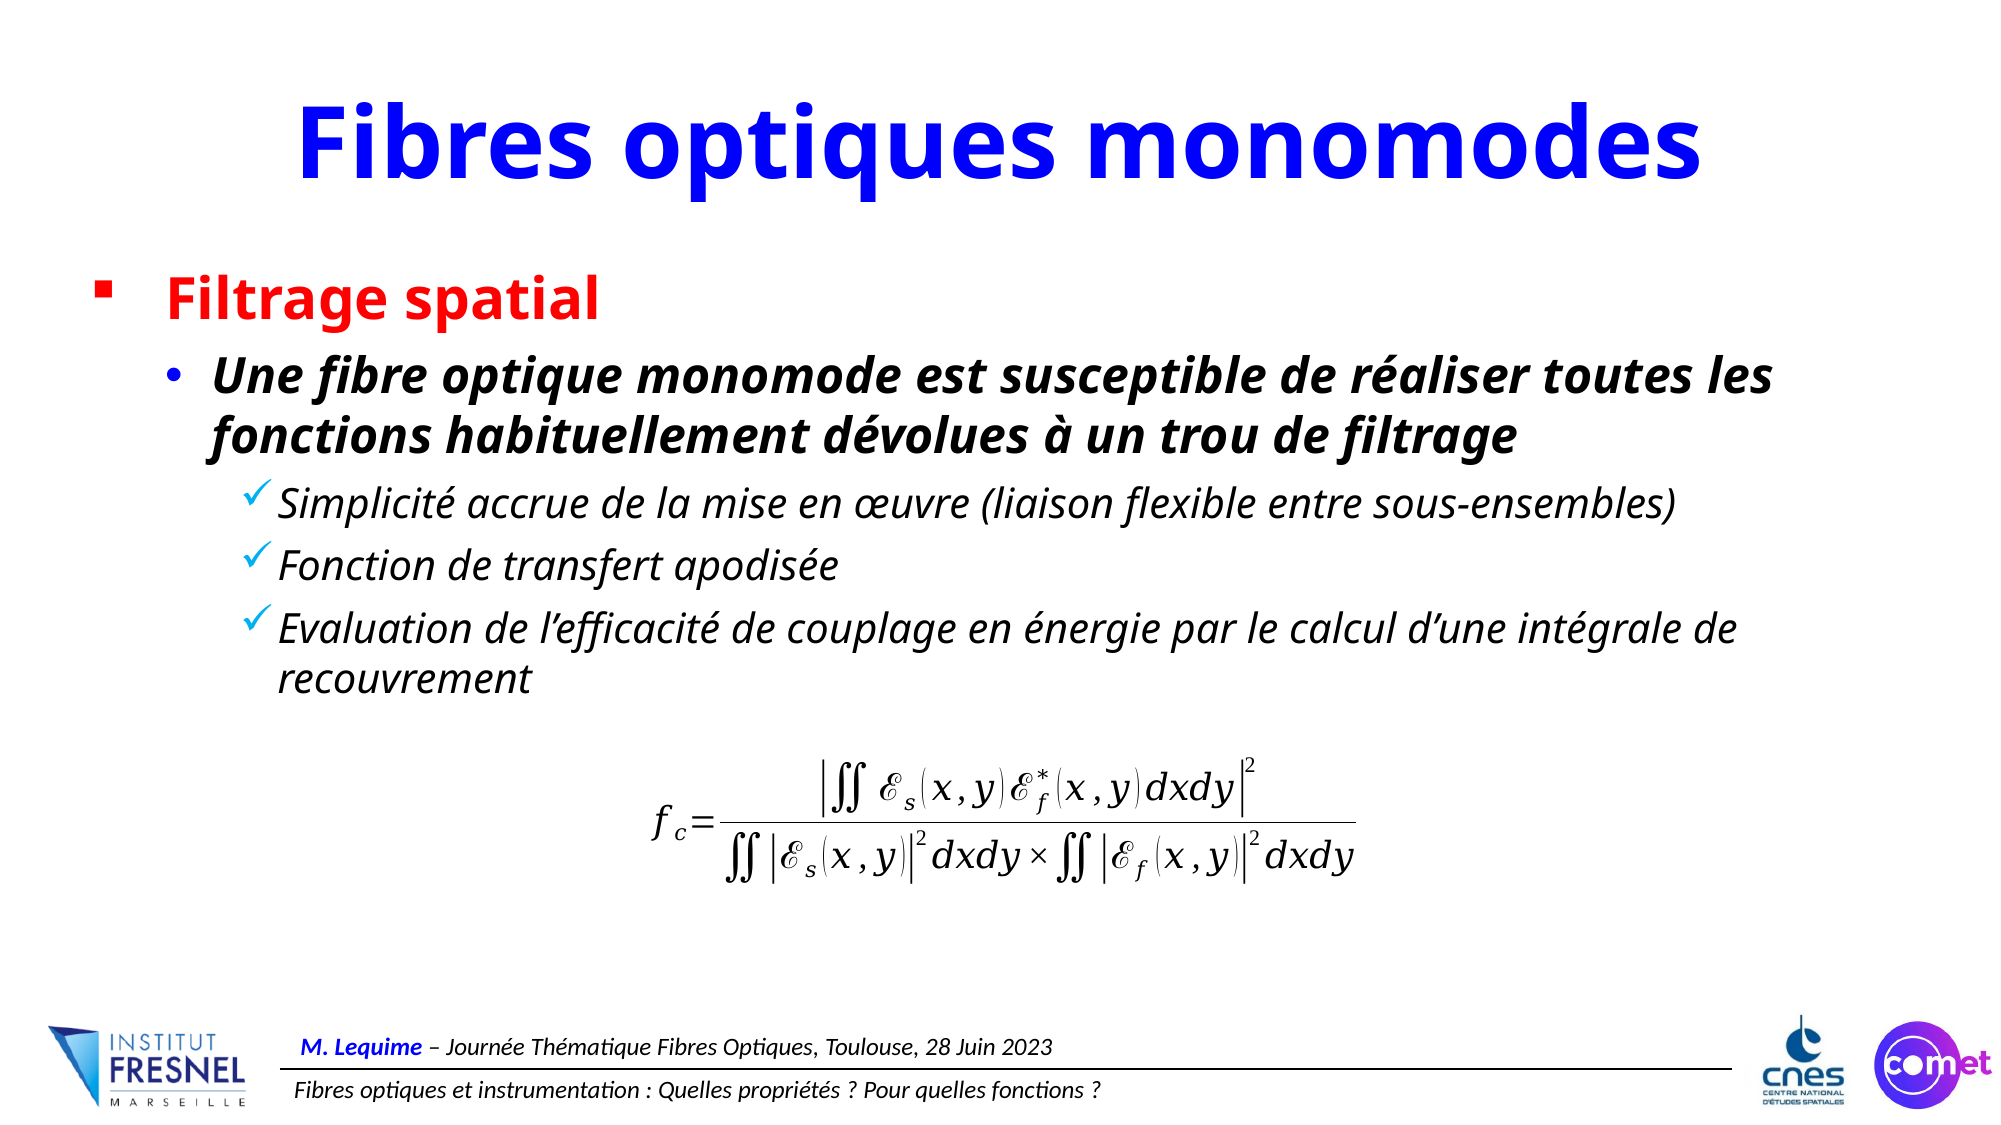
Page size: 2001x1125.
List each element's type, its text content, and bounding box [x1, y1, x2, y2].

picture [43, 1021, 250, 1111]
picture [1744, 1009, 1857, 1122]
title Fibres optiques monomodes [99, 45, 1900, 233]
list Filtrage spatial Une fibre optique monomode est susceptible de réaliser toutes les fonctions habituellement dévolues à un trou de filtrage Simplicité accrue de la mise en œuvre (liaison flexible entre sous-ensembles) Fonction de transfert apodisée Evaluation de l’efficacité de couplage en énergie par le calcul d’une intégrale de recouvrement [75, 253, 1934, 681]
picture [1873, 1020, 1993, 1110]
